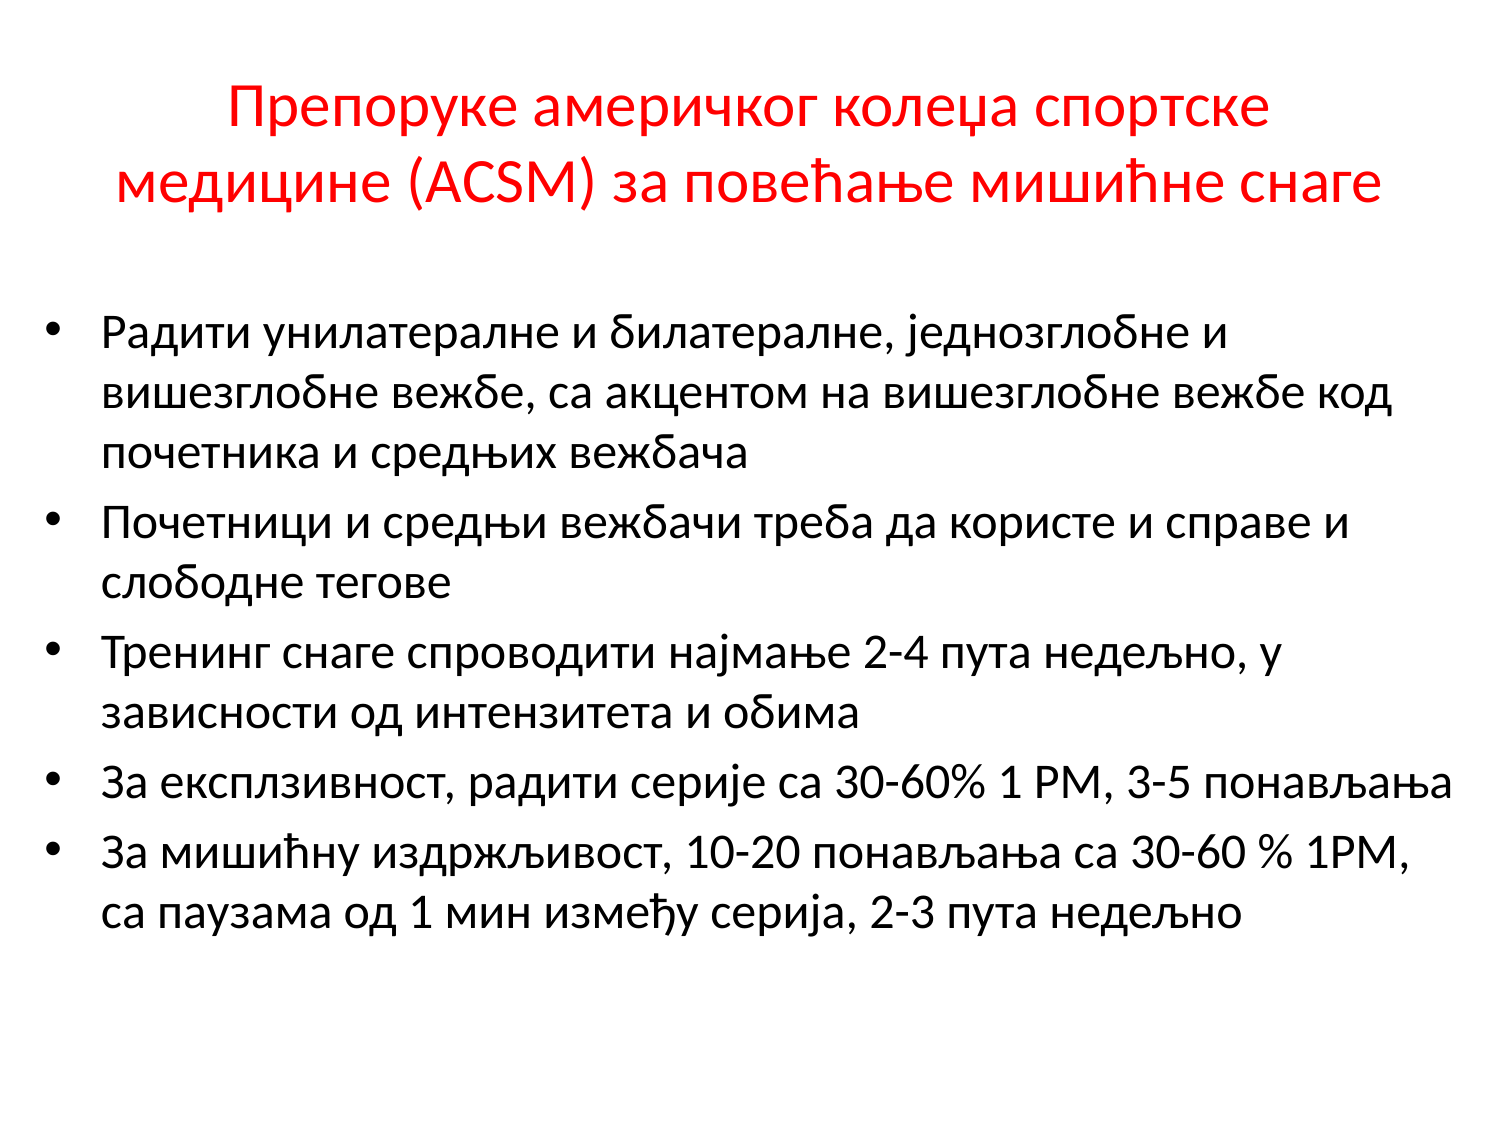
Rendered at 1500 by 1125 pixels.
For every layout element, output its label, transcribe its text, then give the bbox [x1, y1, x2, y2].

title Препоруке америчког колеџа спортске медицине (ACSM) за повећање мишићне снаге [75, 45, 1425, 233]
list Радити унилатералне и билатералне, једнозглобне и вишезглобне вежбе, са акцентом на вишезглобне вежбе код почетника и средњих вежбача Почетници и средњи вежбачи треба да користе и справе и слободне тегове Тренинг снаге спроводити најмање 2-4 пута недељно, у зависности од интензитета и обима За експлзивност, радити серије са 30-60% 1 РМ, 3-5 понављања За мишићну издржљивост, 10-20 понављања са 30-60 % 1РМ, са паузама од 1 мин између серија, 2-3 пута недељно [29, 290, 1471, 1094]
